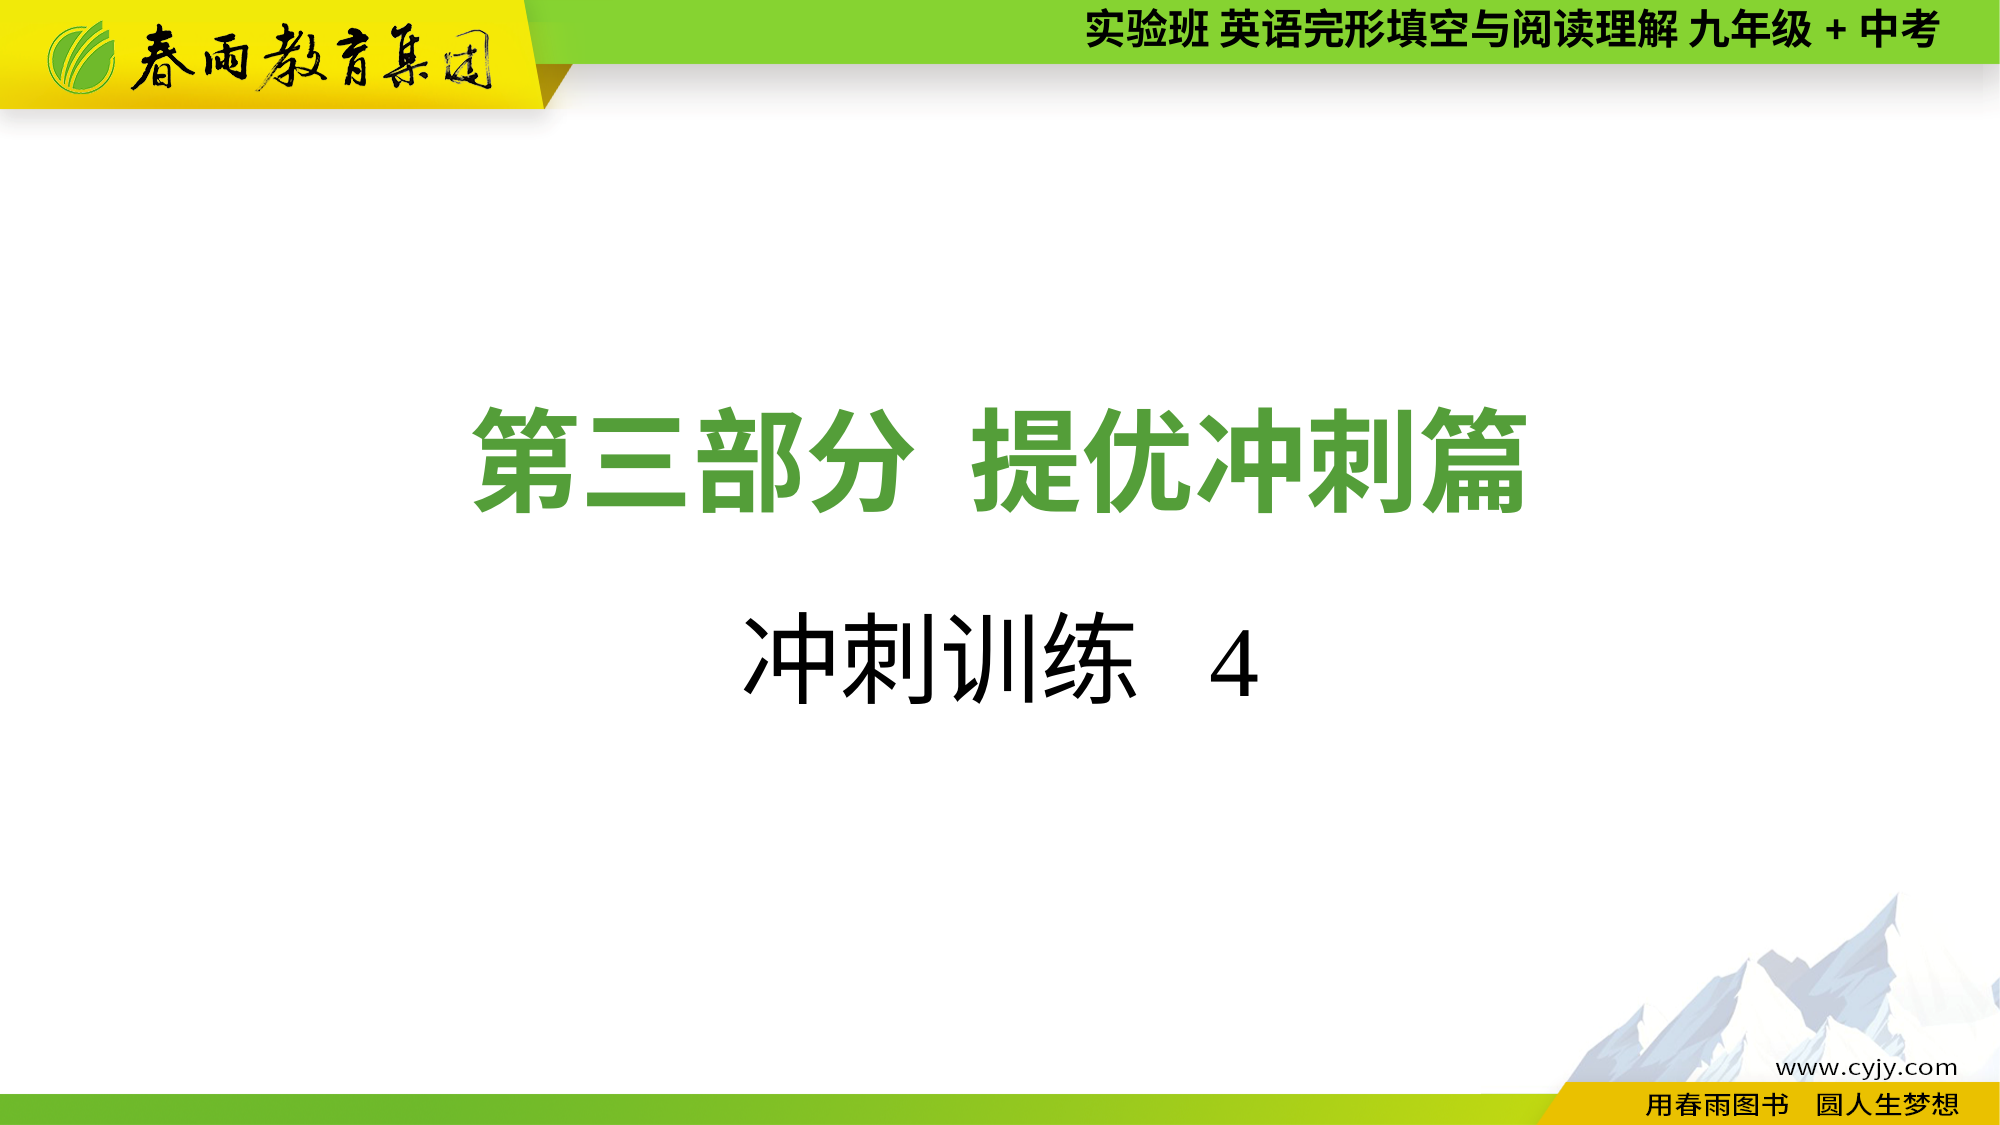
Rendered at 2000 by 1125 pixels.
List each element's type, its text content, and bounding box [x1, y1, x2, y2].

text_box 冲刺训练 4 [54, 528, 1946, 724]
text_box 第三部分 提优冲刺篇 [54, 316, 1946, 528]
picture [0, 0, 2000, 1125]
